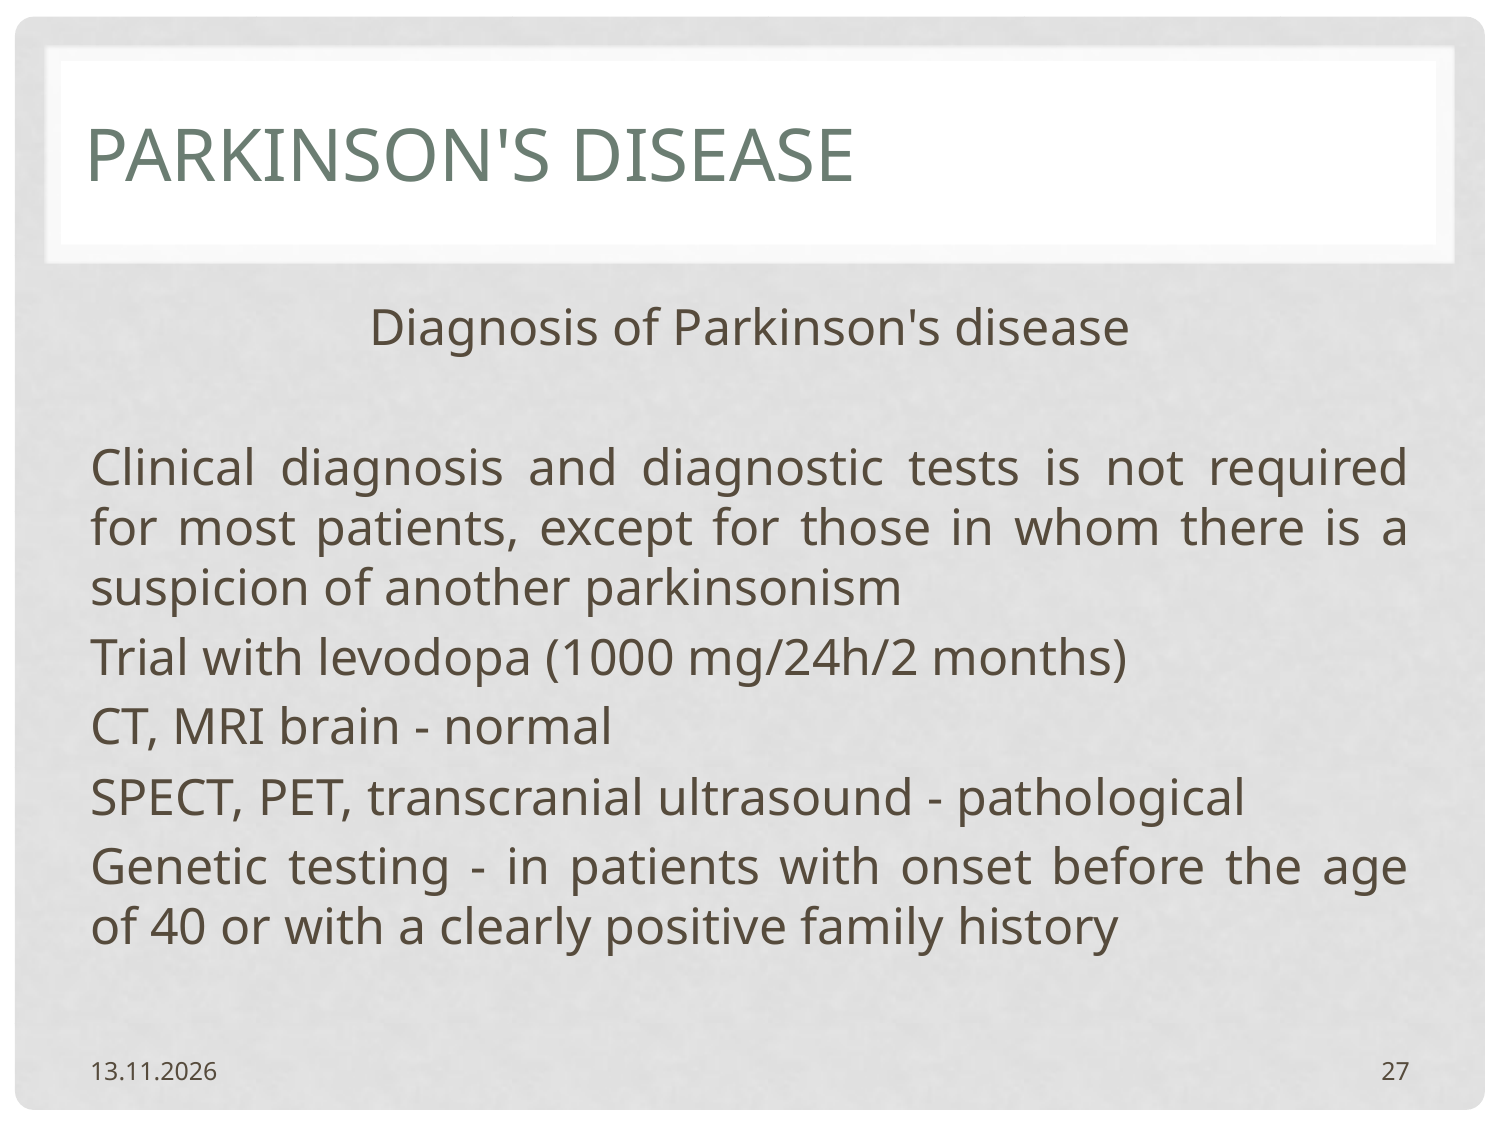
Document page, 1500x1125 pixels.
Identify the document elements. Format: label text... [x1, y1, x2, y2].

title PARKINSON'S DISEASE [69, 66, 1425, 238]
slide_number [75, 1042, 425, 1103]
slide_number 27 [1074, 1042, 1425, 1103]
list Diagnosis of Parkinson's disease Clinical diagnosis and diagnostic tests is not required for most patients, except for those in whom there is a suspicion of another parkinsonism Trial with levodopa (1000 mg/24h/2 months) CT, MRI brain - normal SPECT, PET, transcranial ultrasound - pathological Genetic testing - in patients with onset before the age of 40 or with a clearly positive family history [75, 287, 1425, 1005]
